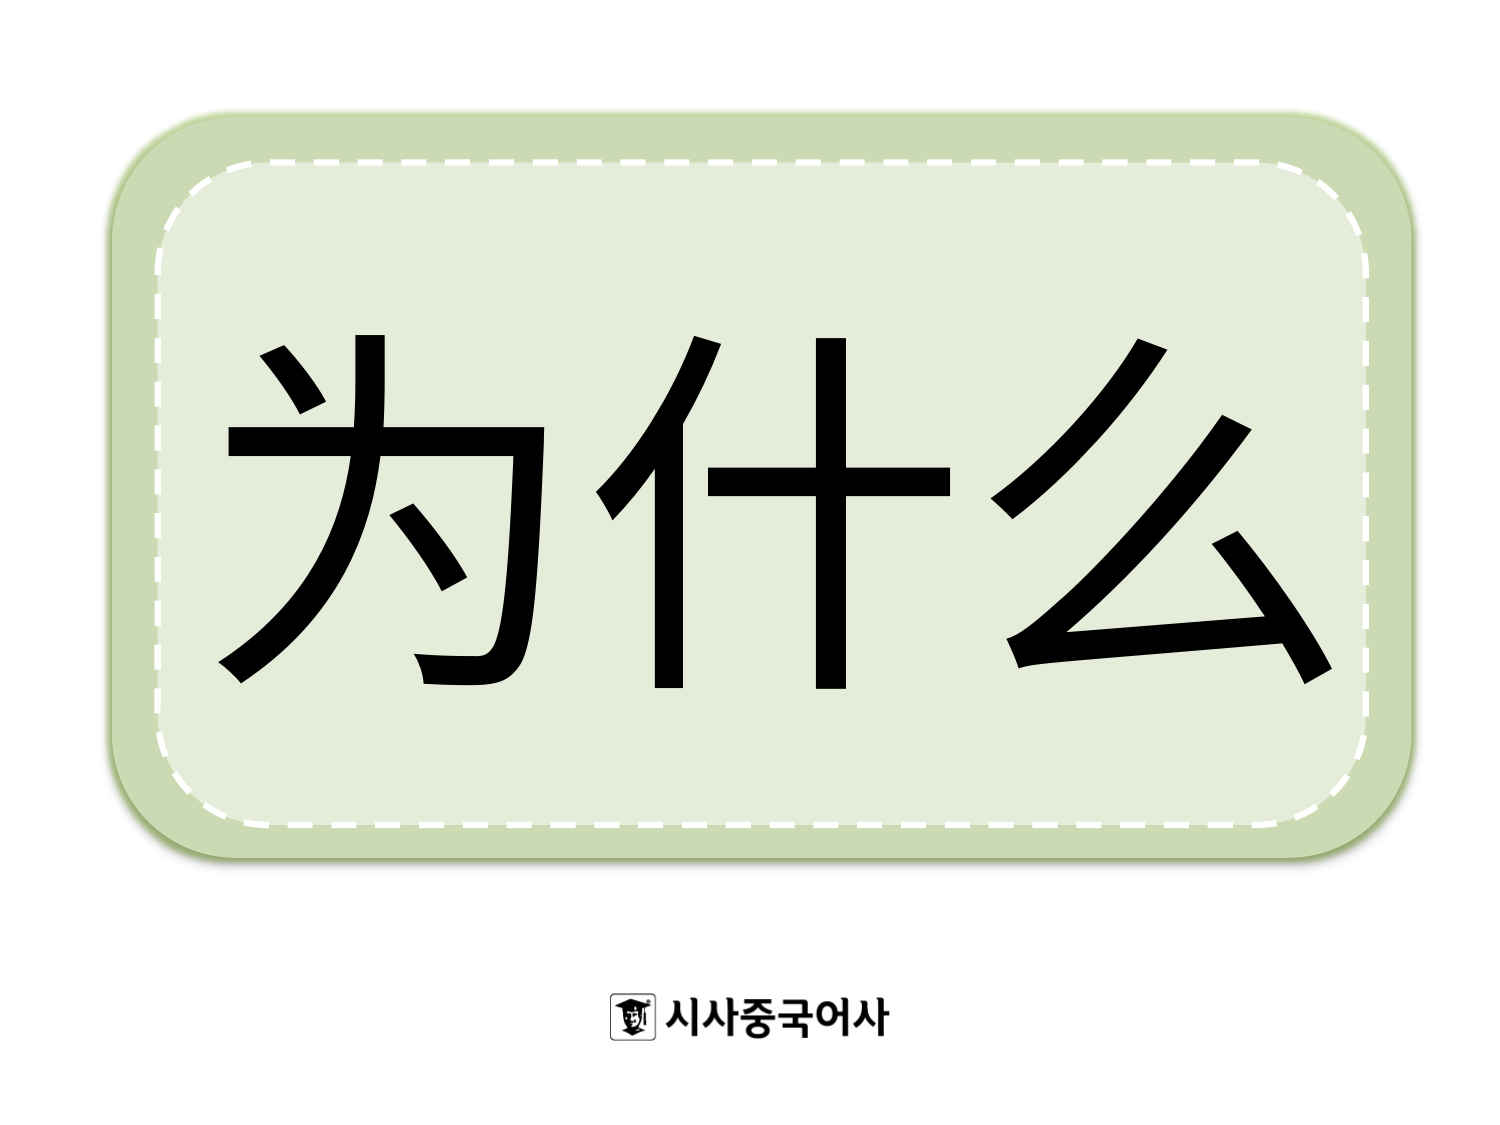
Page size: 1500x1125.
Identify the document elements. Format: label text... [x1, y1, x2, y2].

picture [602, 987, 898, 1047]
text_box 为什么 [171, 172, 1380, 836]
text_box [162, 160, 1371, 824]
